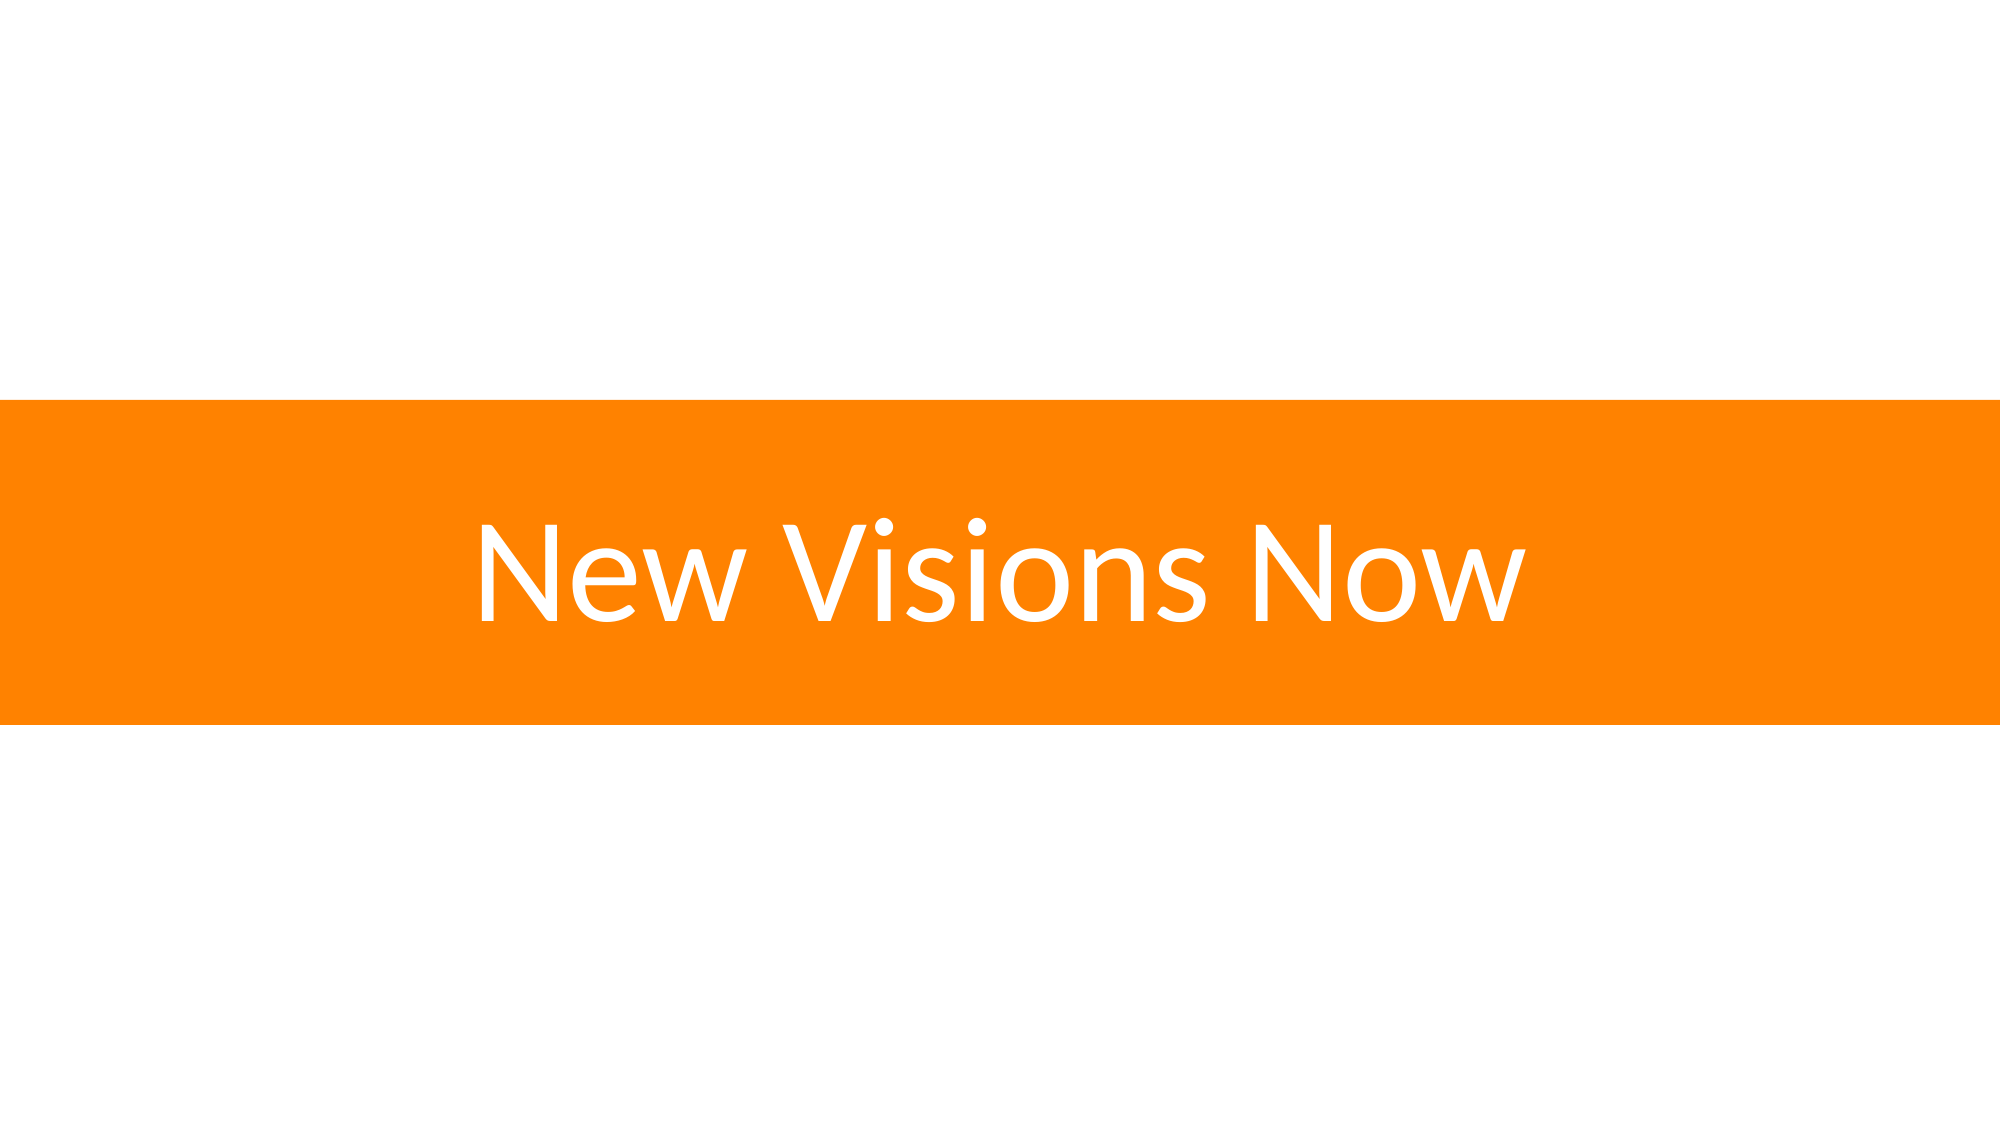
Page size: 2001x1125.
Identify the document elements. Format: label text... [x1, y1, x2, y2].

text_box [0, 399, 2000, 726]
text_box New Visions Now [421, 463, 1579, 659]
